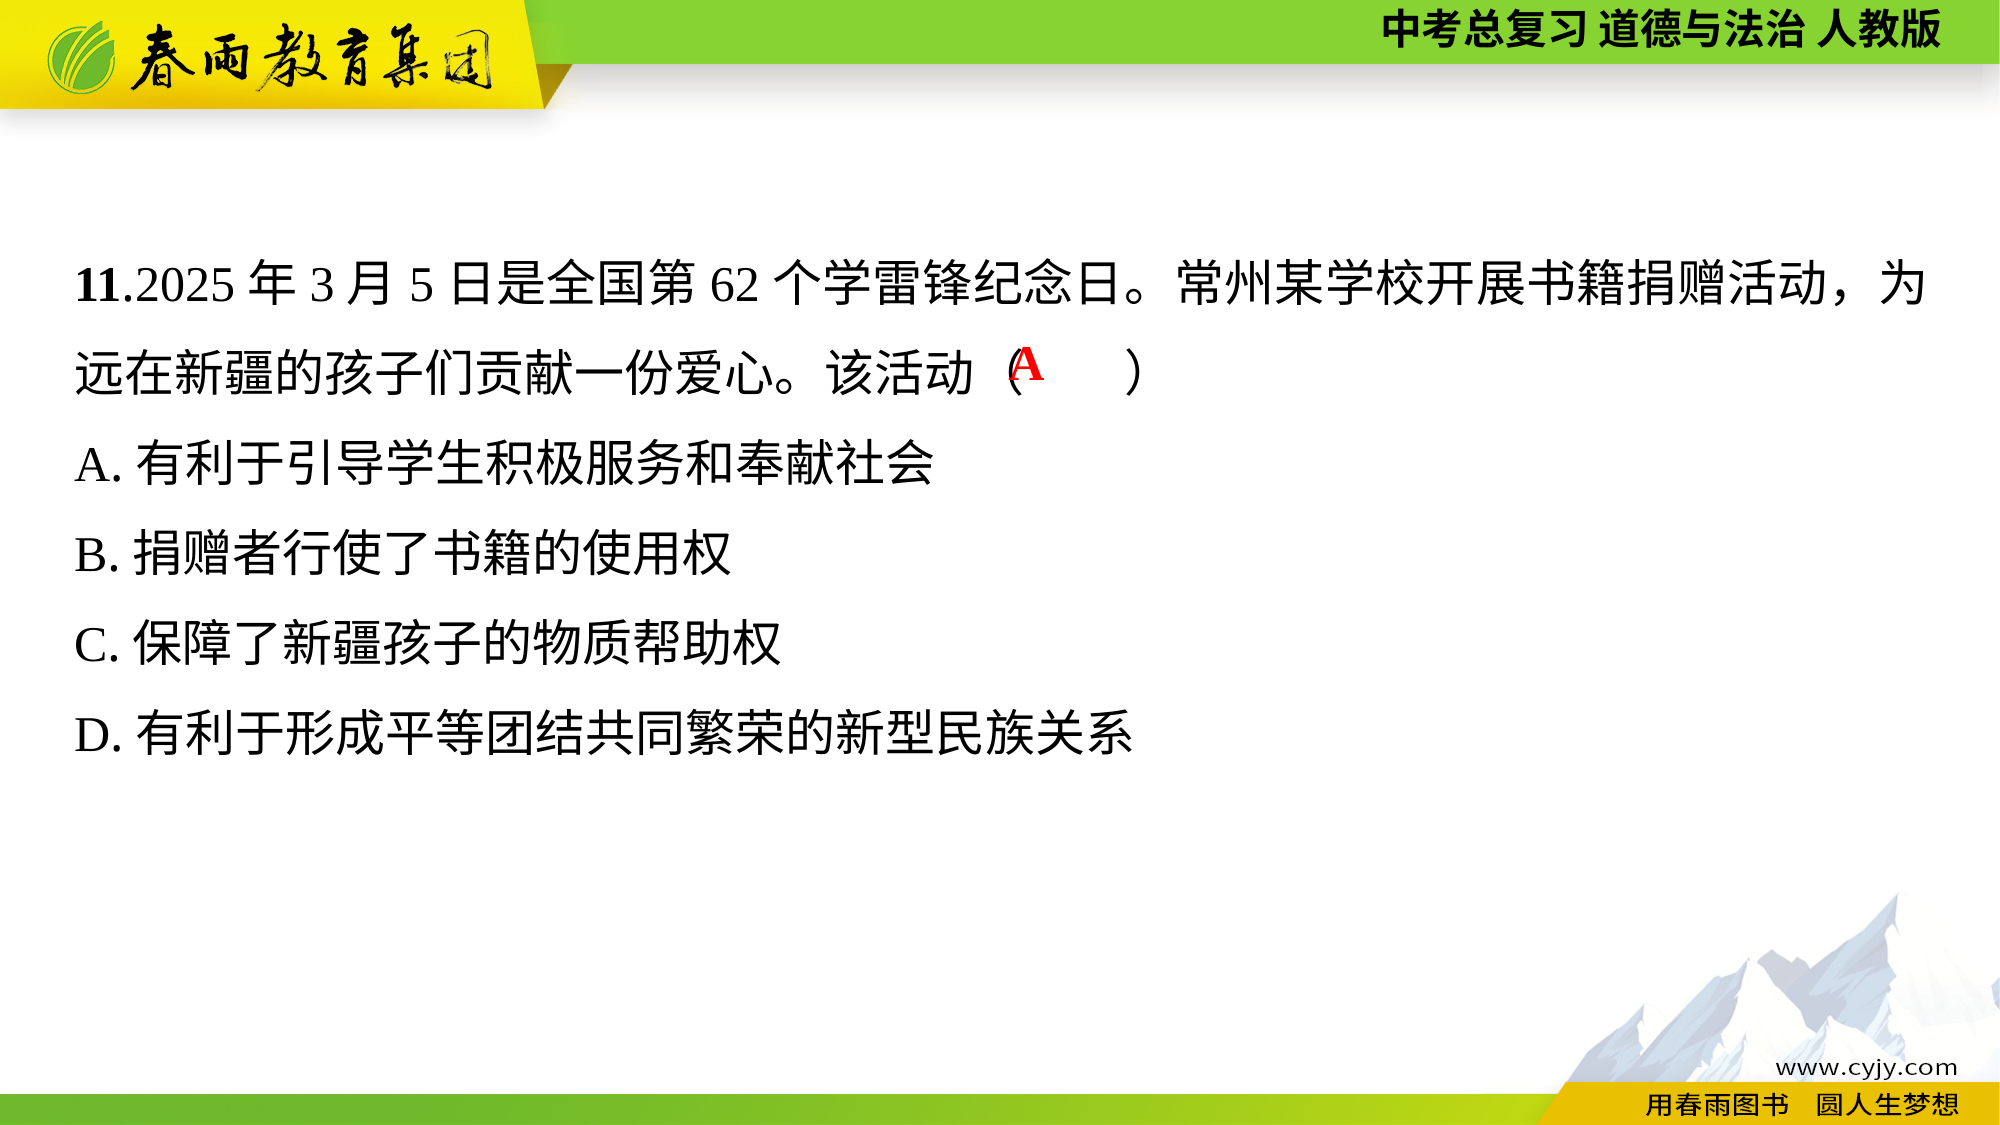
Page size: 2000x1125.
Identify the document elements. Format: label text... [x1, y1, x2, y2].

picture [0, 0, 2000, 1125]
text_box A [993, 323, 1060, 399]
list 11.2025年3月5日是全国第62个学雷锋纪念日。常州某学校开展书籍捐赠活动，为远在新疆的孩子们贡献一份爱心。该活动（ ） A.有利于引导学生积极服务和奉献社会 B.捐赠者行使了书籍的使用权 C.保障了新疆孩子的物质帮助权 D.有利于形成平等团结共同繁荣的新型民族关系 [59, 214, 1944, 764]
